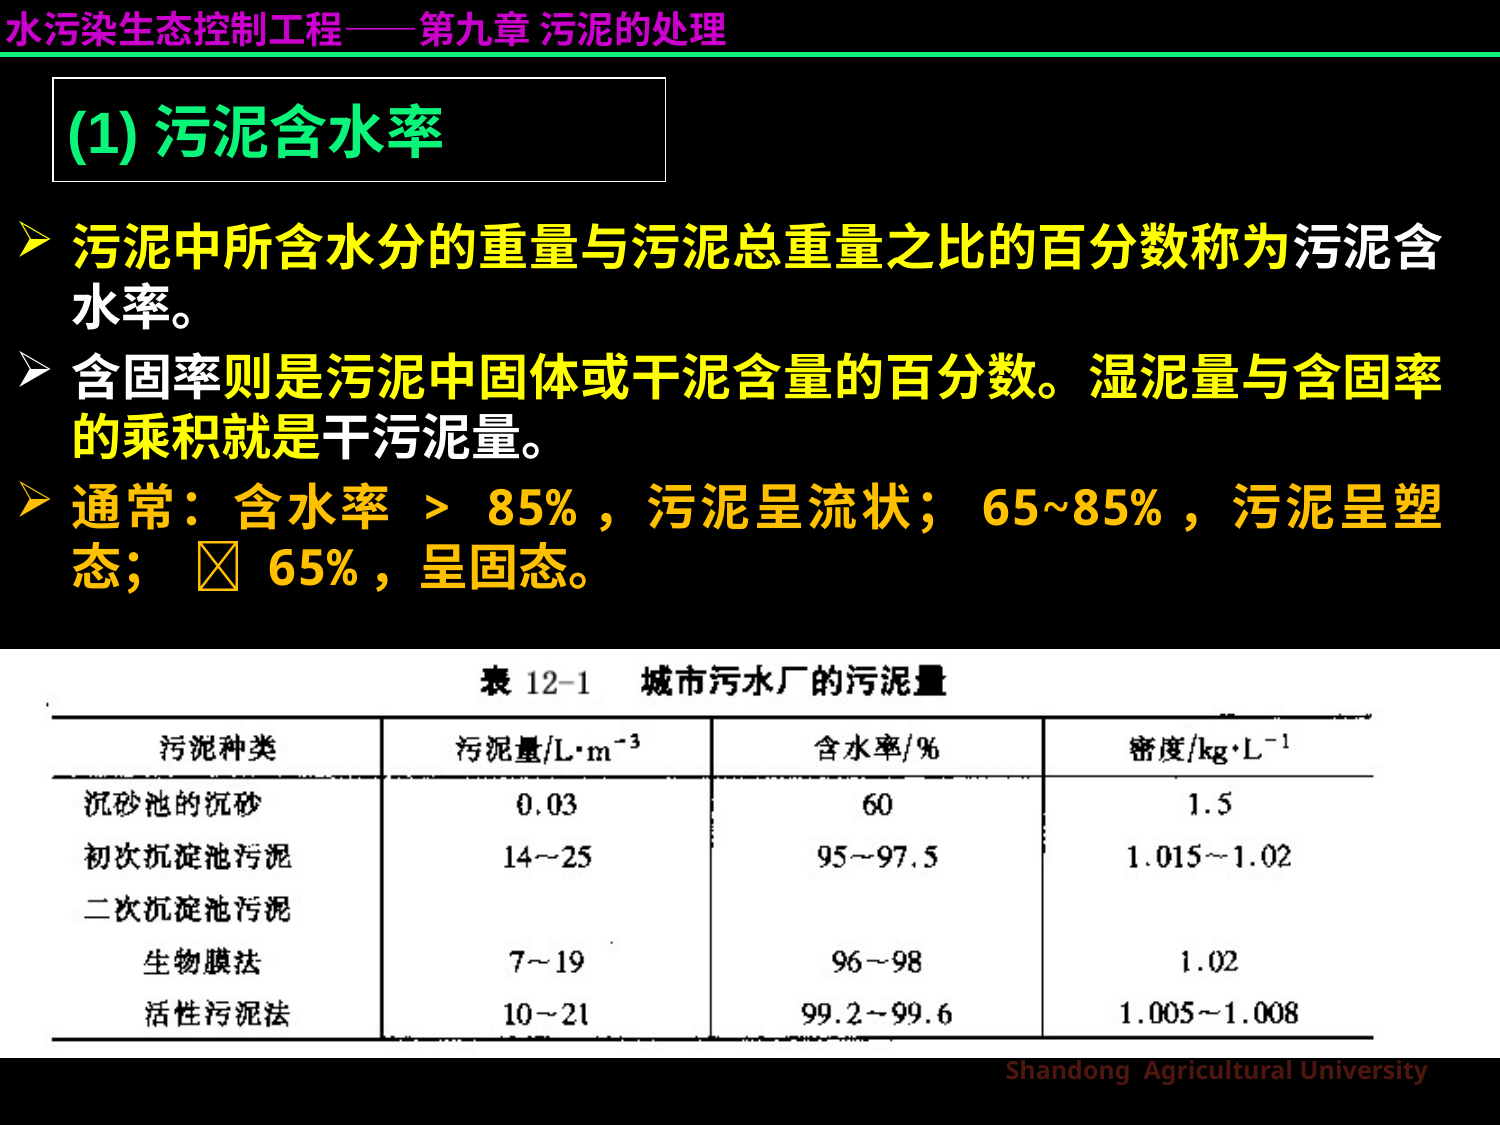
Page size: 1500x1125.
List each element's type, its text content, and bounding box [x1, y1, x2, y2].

picture [0, 649, 1500, 1058]
text_box (1)污泥含水率 [53, 78, 666, 182]
list 污泥中所含水分的重量与污泥总重量之比的百分数称为污泥含水率。 含固率则是污泥中固体或干泥含量的百分数。湿泥量与含固率的乘积就是干污泥量。 通常：含水率 > 85%，污泥呈流状；65~85%，污泥呈塑态；  65%，呈固态。 [0, 208, 1459, 648]
